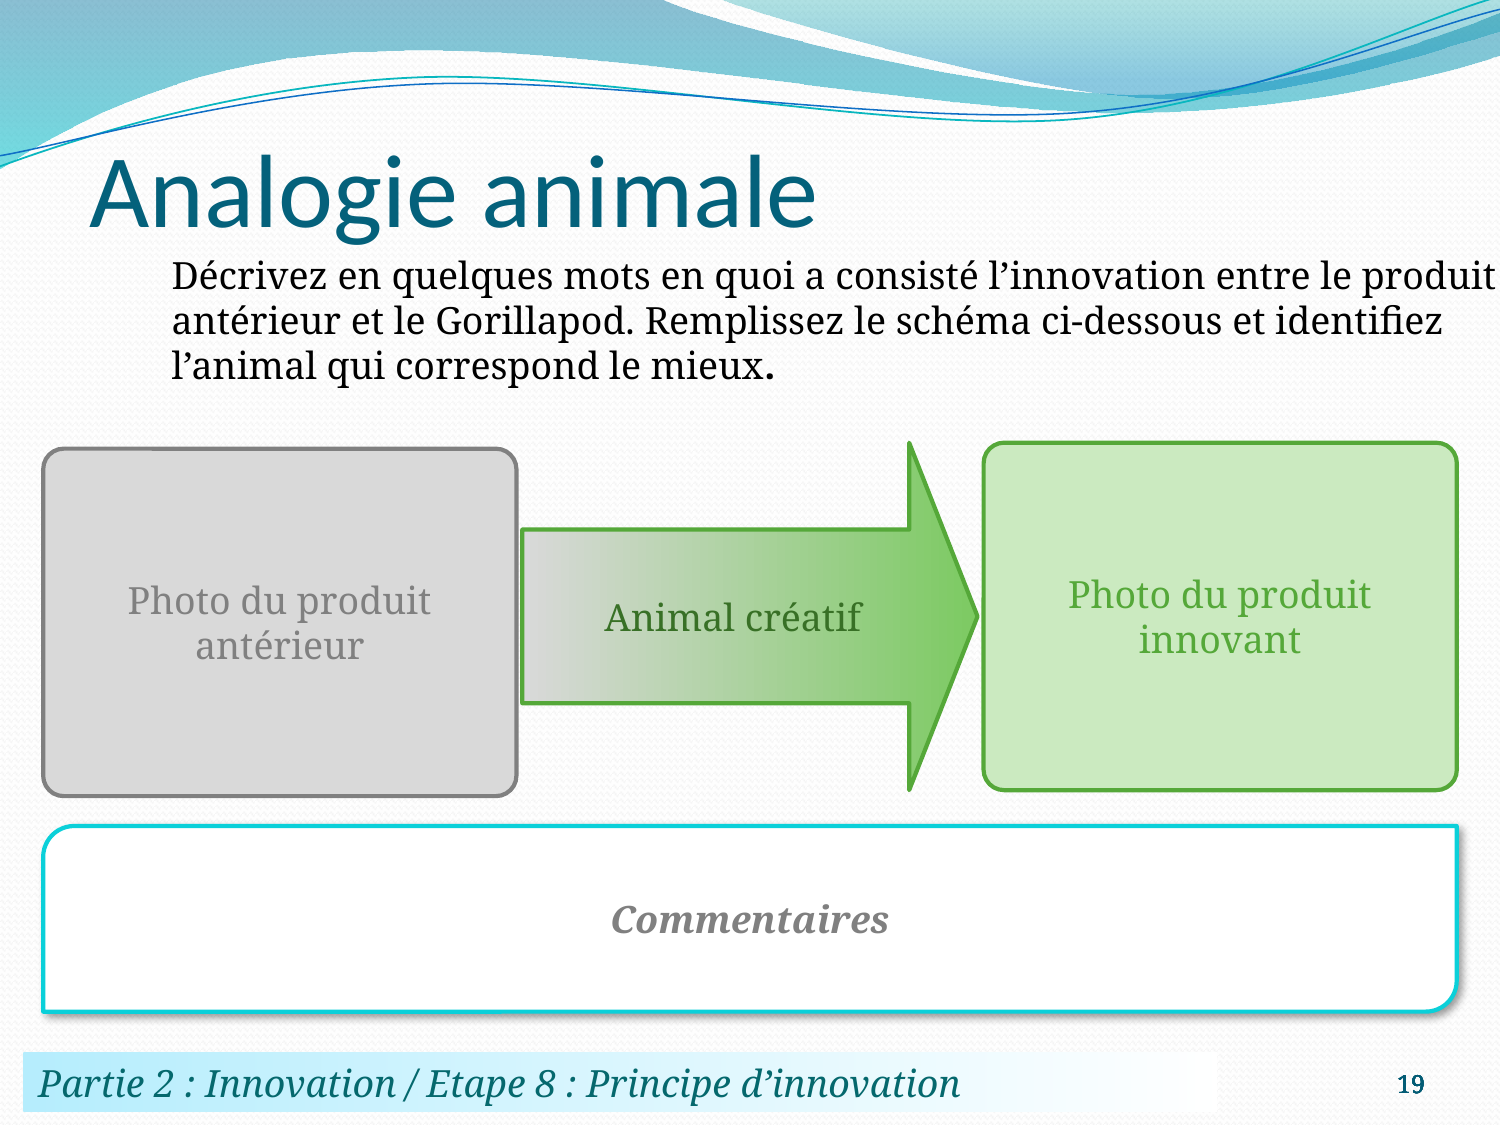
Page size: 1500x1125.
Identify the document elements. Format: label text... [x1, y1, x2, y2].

text_box Analogie animale [74, 115, 1438, 303]
text_box Commentaires [41, 823, 1459, 1014]
text_box Partie 2 : Innovation / Etape 8 : Principe d’innovation [21, 1051, 1219, 1114]
text_box Photo du produit antérieur [41, 446, 519, 799]
text_box Photo du produit innovant [981, 440, 1459, 793]
text_box 19 [1299, 1042, 1425, 1103]
text_box Décrivez en quelques mots en quoi a consisté l’innovation entre le produit antérieur et le Gorillapod. Remplissez le schéma ci-dessous et identifiez l’animal qui correspond le mieux. [156, 244, 1500, 395]
text_box Animal créatif [520, 440, 980, 793]
